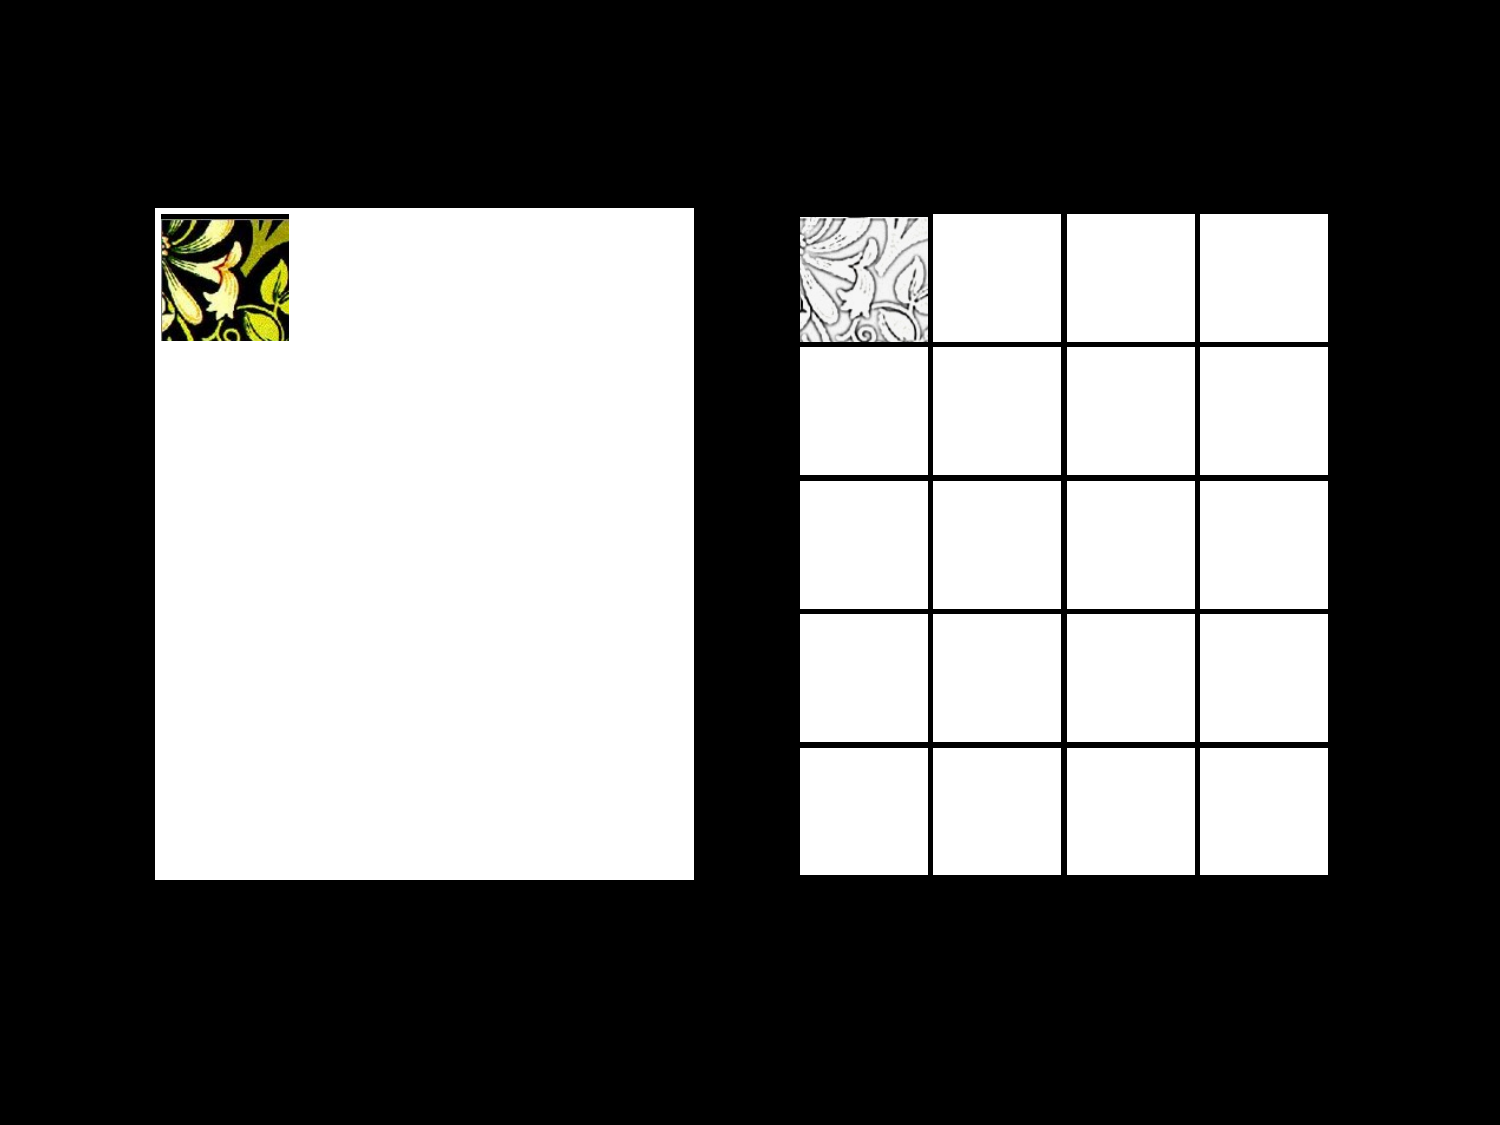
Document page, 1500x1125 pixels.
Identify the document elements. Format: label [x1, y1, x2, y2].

table_header [1200, 214, 1328, 219]
picture [796, 217, 1327, 880]
picture [160, 219, 692, 880]
